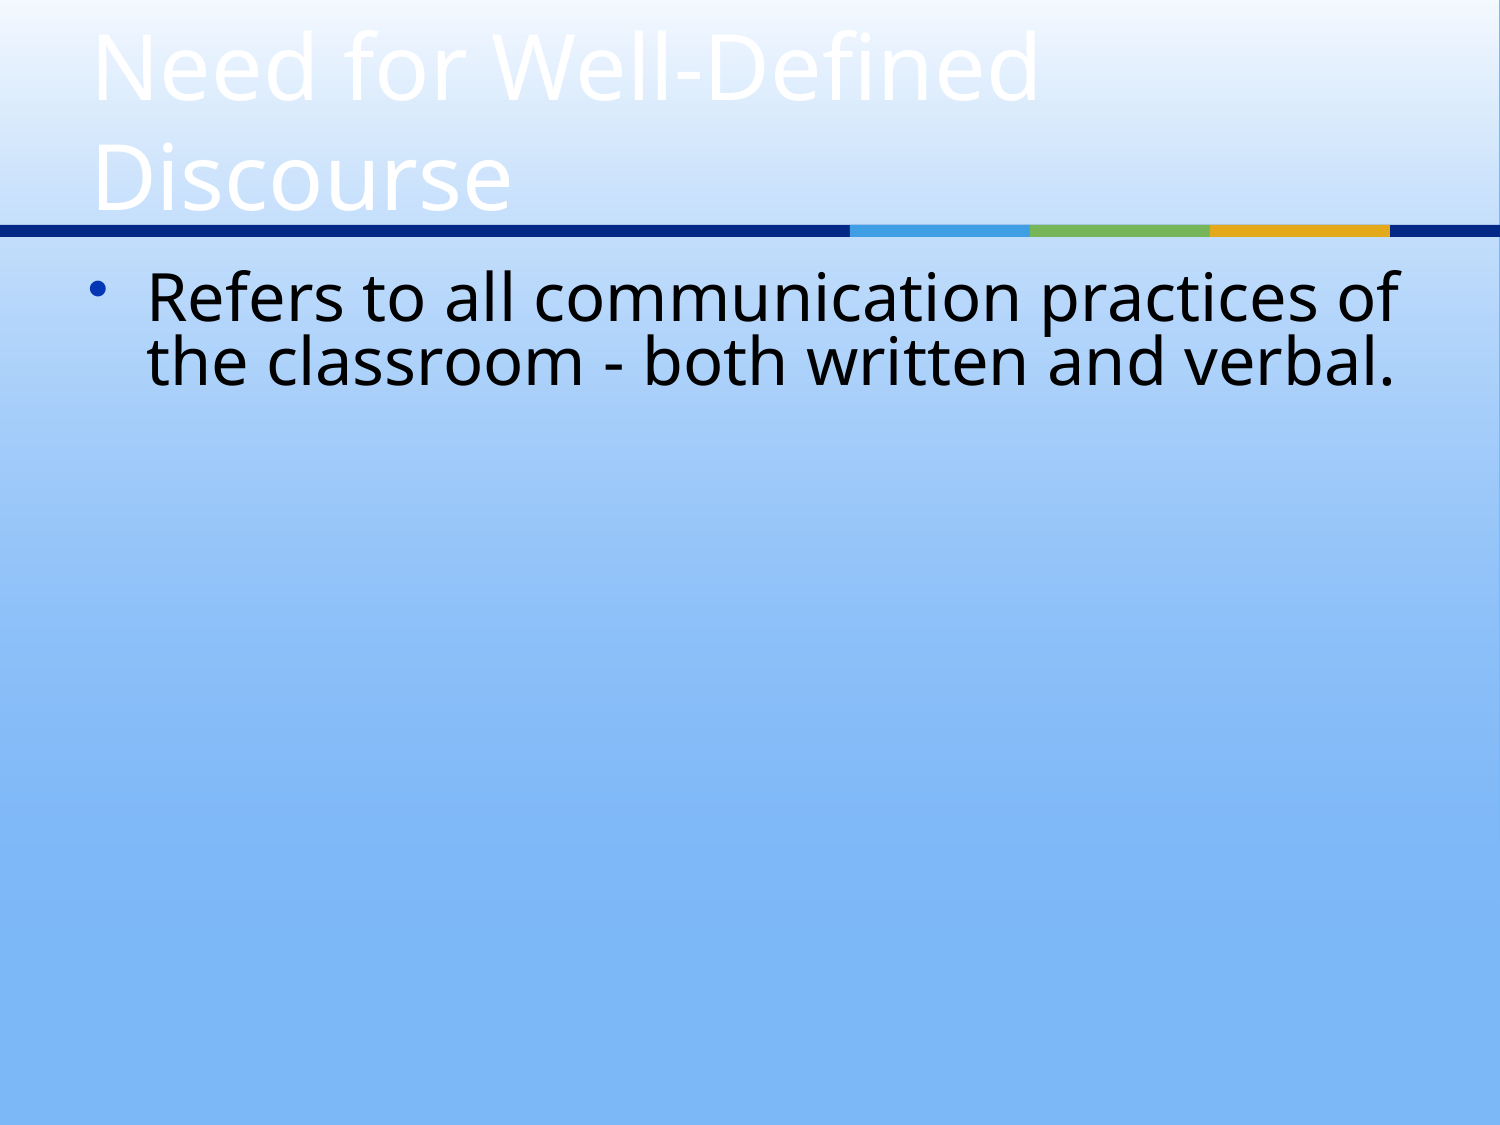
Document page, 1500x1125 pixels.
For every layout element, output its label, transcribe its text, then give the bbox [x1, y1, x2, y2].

list Refers to all communication practices of the classroom - both written and verbal. [75, 262, 1425, 1005]
title Need for Well-Defined Discourse [75, 24, 1425, 213]
